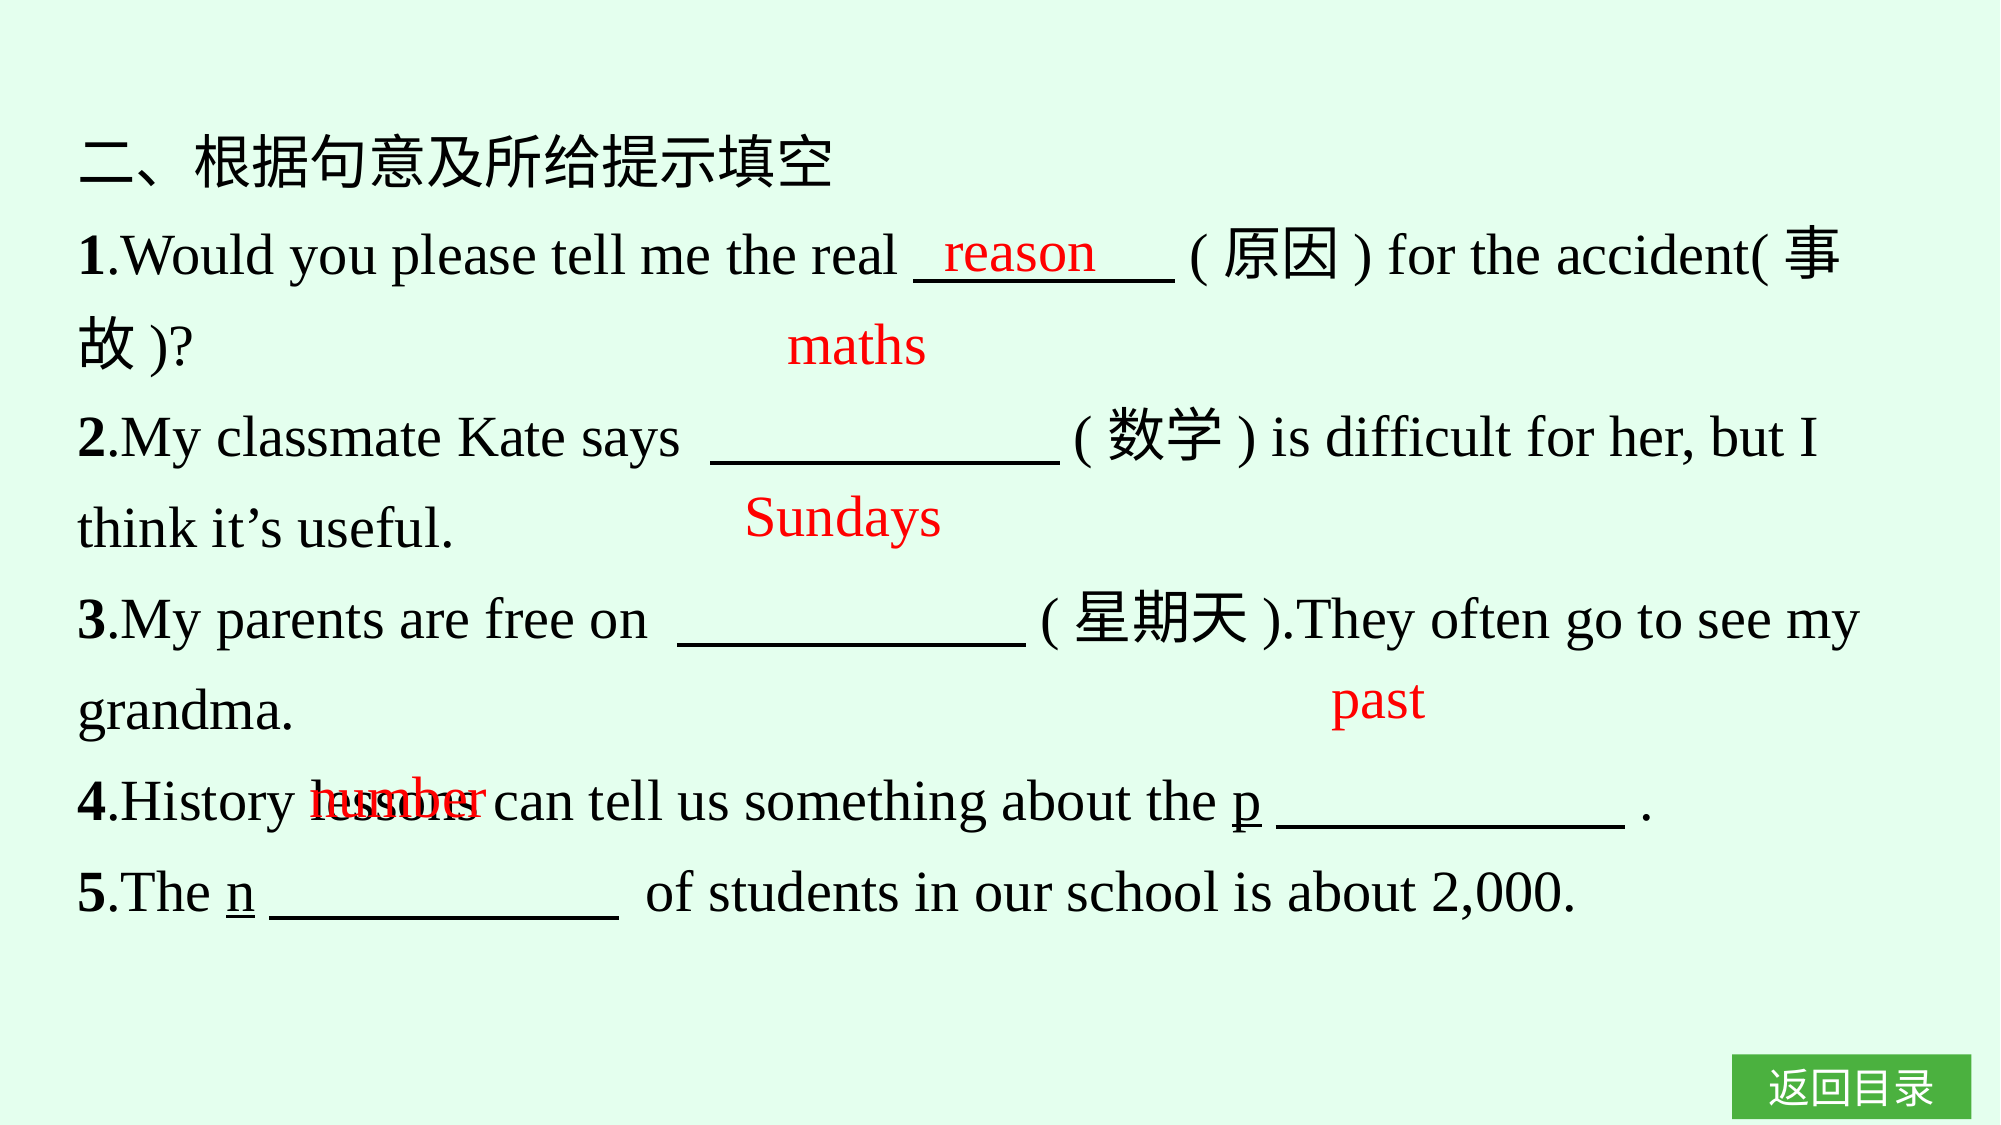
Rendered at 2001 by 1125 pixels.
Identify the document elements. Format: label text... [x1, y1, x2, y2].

text_box past [1316, 639, 1441, 738]
text_box 二、根据句意及所给提示填空 1.Would you please tell me the real (原因) for the accident(事故)? 2.My classmate Kate says (数学) is difficult for her, but I think it’s useful. 3.My parents are free on (星期天).They often go to see my grandma. 4.History lessons can tell us something about the p . 5.The n of students in our school is about 2,000. [62, 97, 1938, 931]
text_box Sundays [729, 457, 958, 556]
text_box reason [929, 191, 1112, 291]
text_box number [294, 738, 503, 837]
text_box maths [772, 284, 942, 384]
